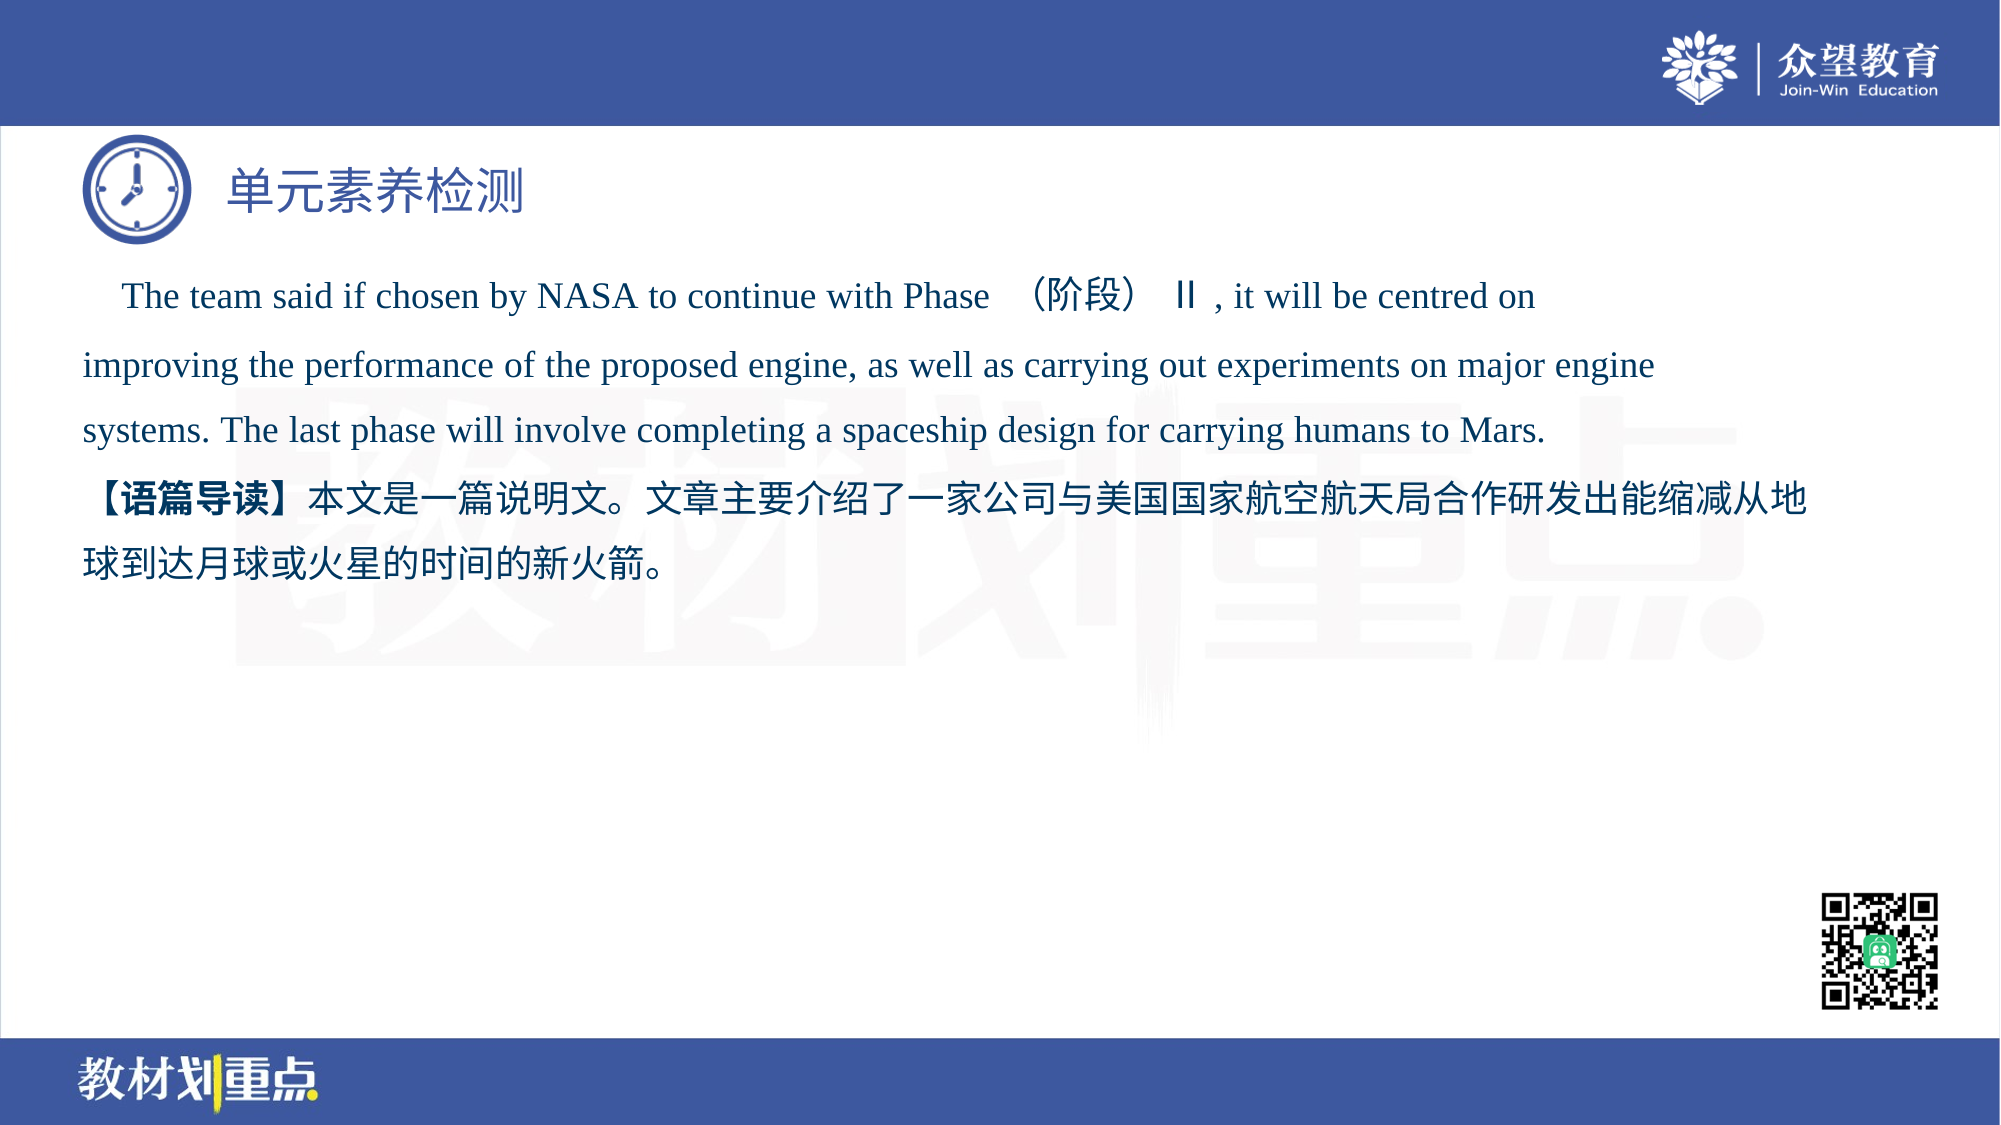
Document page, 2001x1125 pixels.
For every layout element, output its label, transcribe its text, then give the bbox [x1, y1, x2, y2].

text_box 【语篇导读】本文是一篇说明文。文章主要介绍了一家公司与美国国家航空航天局合作研发出能缩减从地 球到达月球或火星的时间的新火箭。 [82, 451, 1817, 578]
text_box The team said if chosen by NASA to continue with Phase （阶段） Ⅱ, it will be centred on improving the performance of the proposed engine, as well as carrying out experiments on major engine systems. The last phase will involve completing a spaceship design for carrying humans to Mars. [82, 247, 1817, 443]
picture [0, 0, 2000, 1125]
